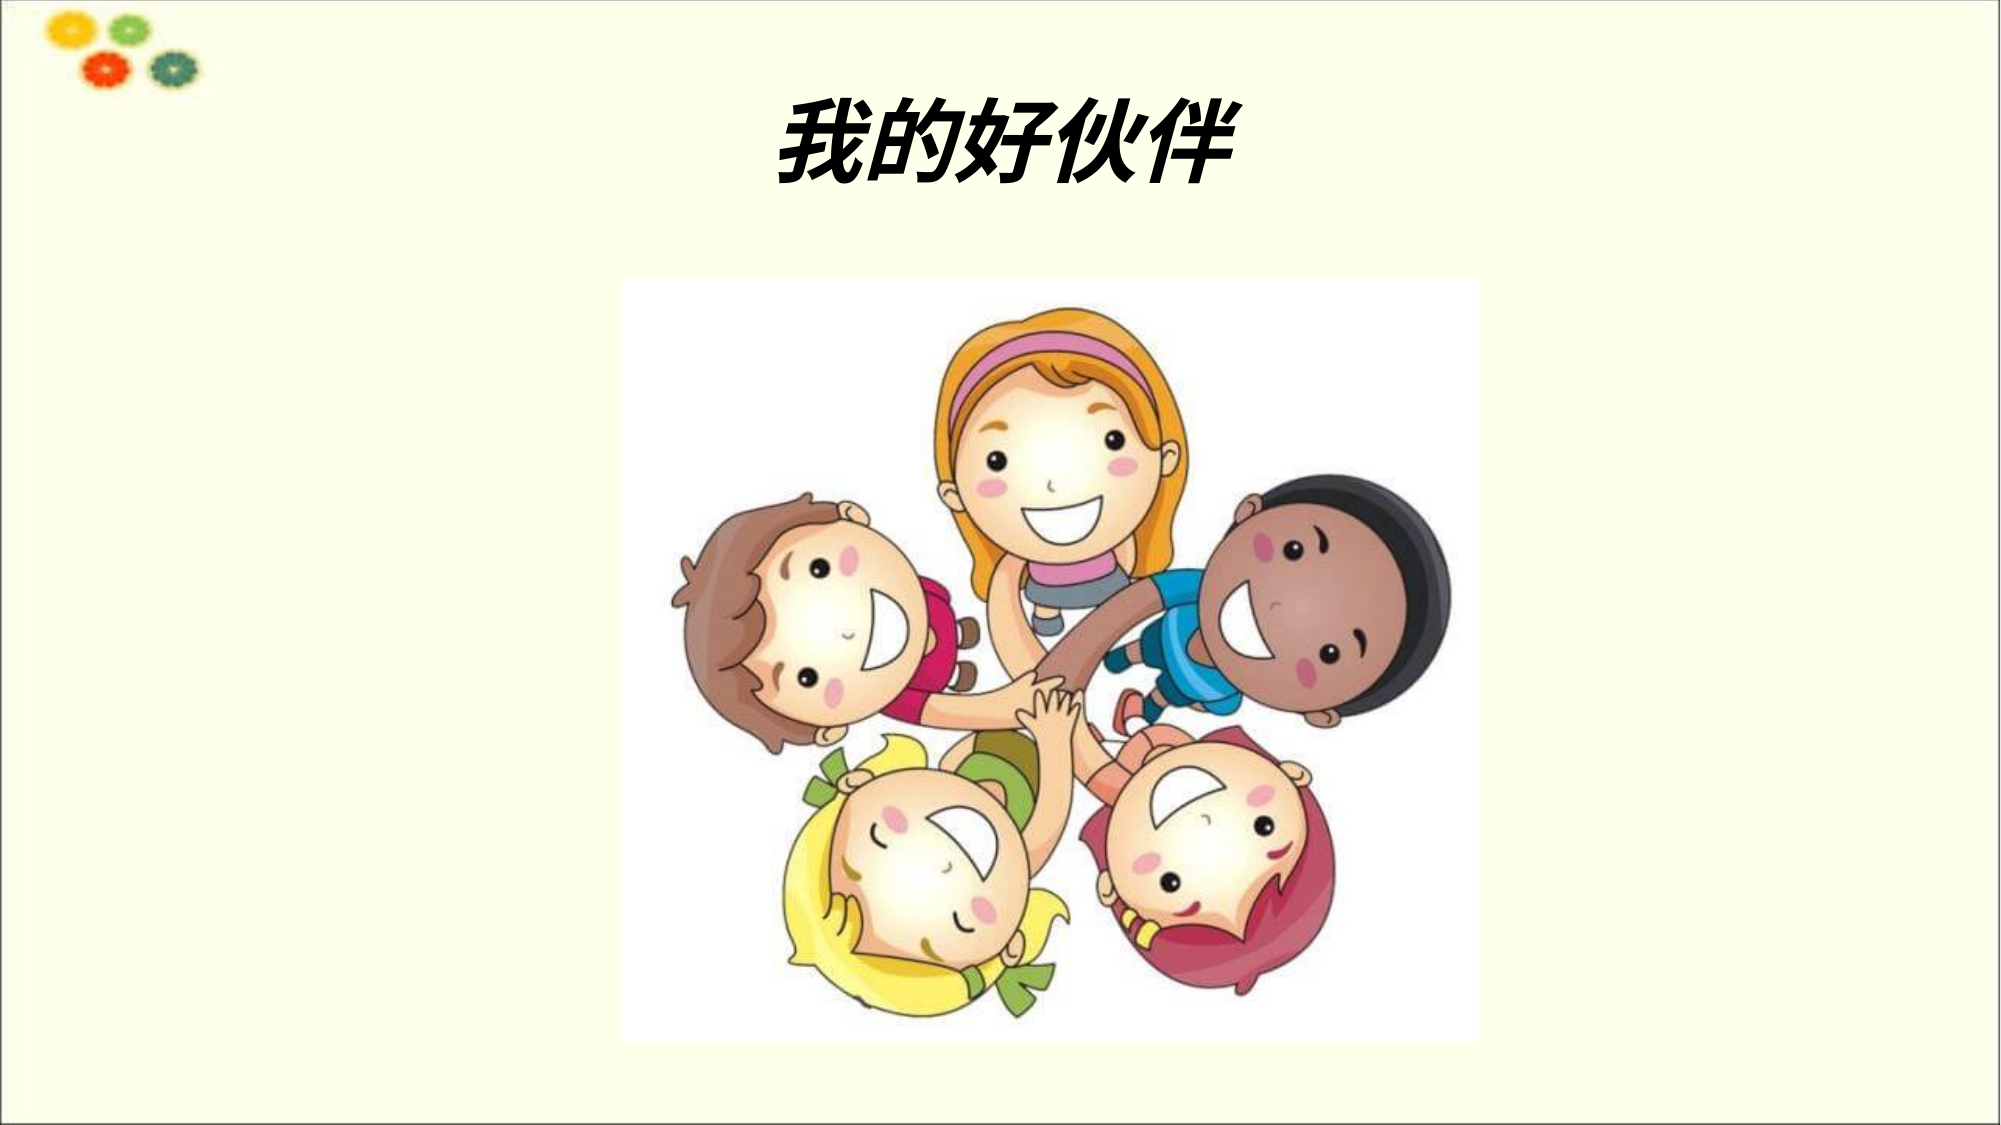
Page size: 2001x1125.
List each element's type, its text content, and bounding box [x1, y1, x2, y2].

title 我的好伙伴 [99, 45, 1900, 233]
picture [0, 0, 2001, 1125]
